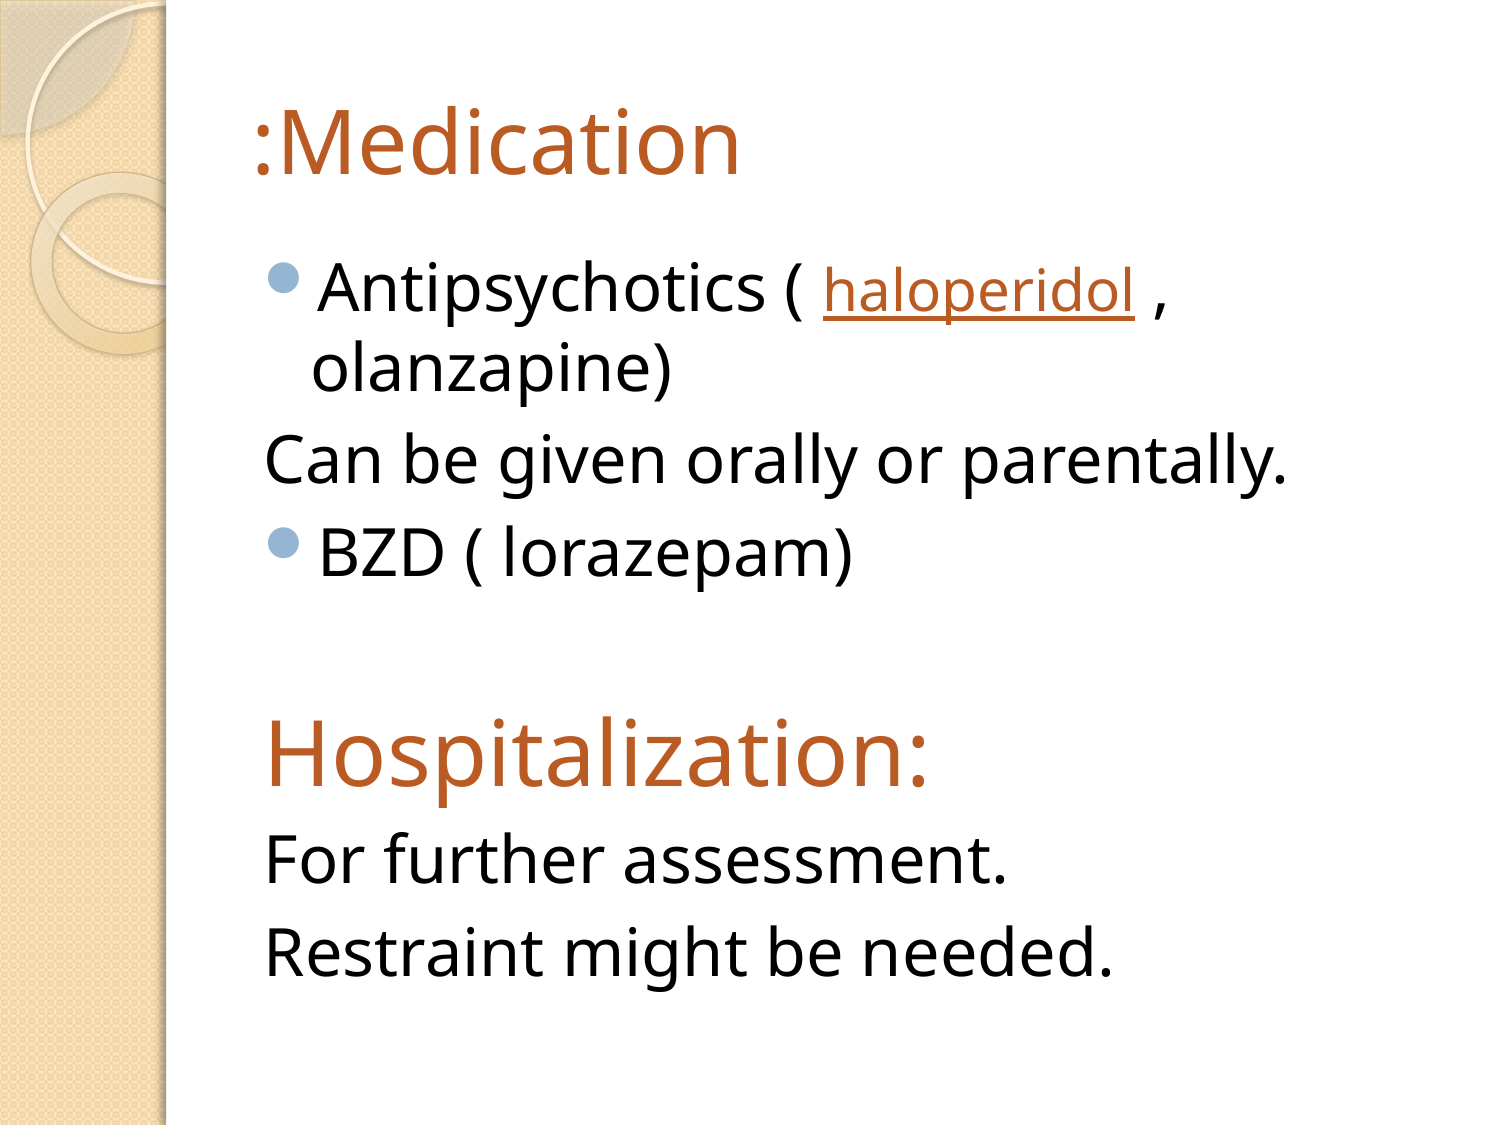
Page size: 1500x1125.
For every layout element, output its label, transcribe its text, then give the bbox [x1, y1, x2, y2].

title Medication: [235, 45, 1466, 233]
list Antipsychotics ( haloperidol , olanzapine) Can be given orally or parentally. BZD ( lorazepam) Hospitalization: For further assessment. Restraint might be needed. [235, 237, 1466, 1025]
